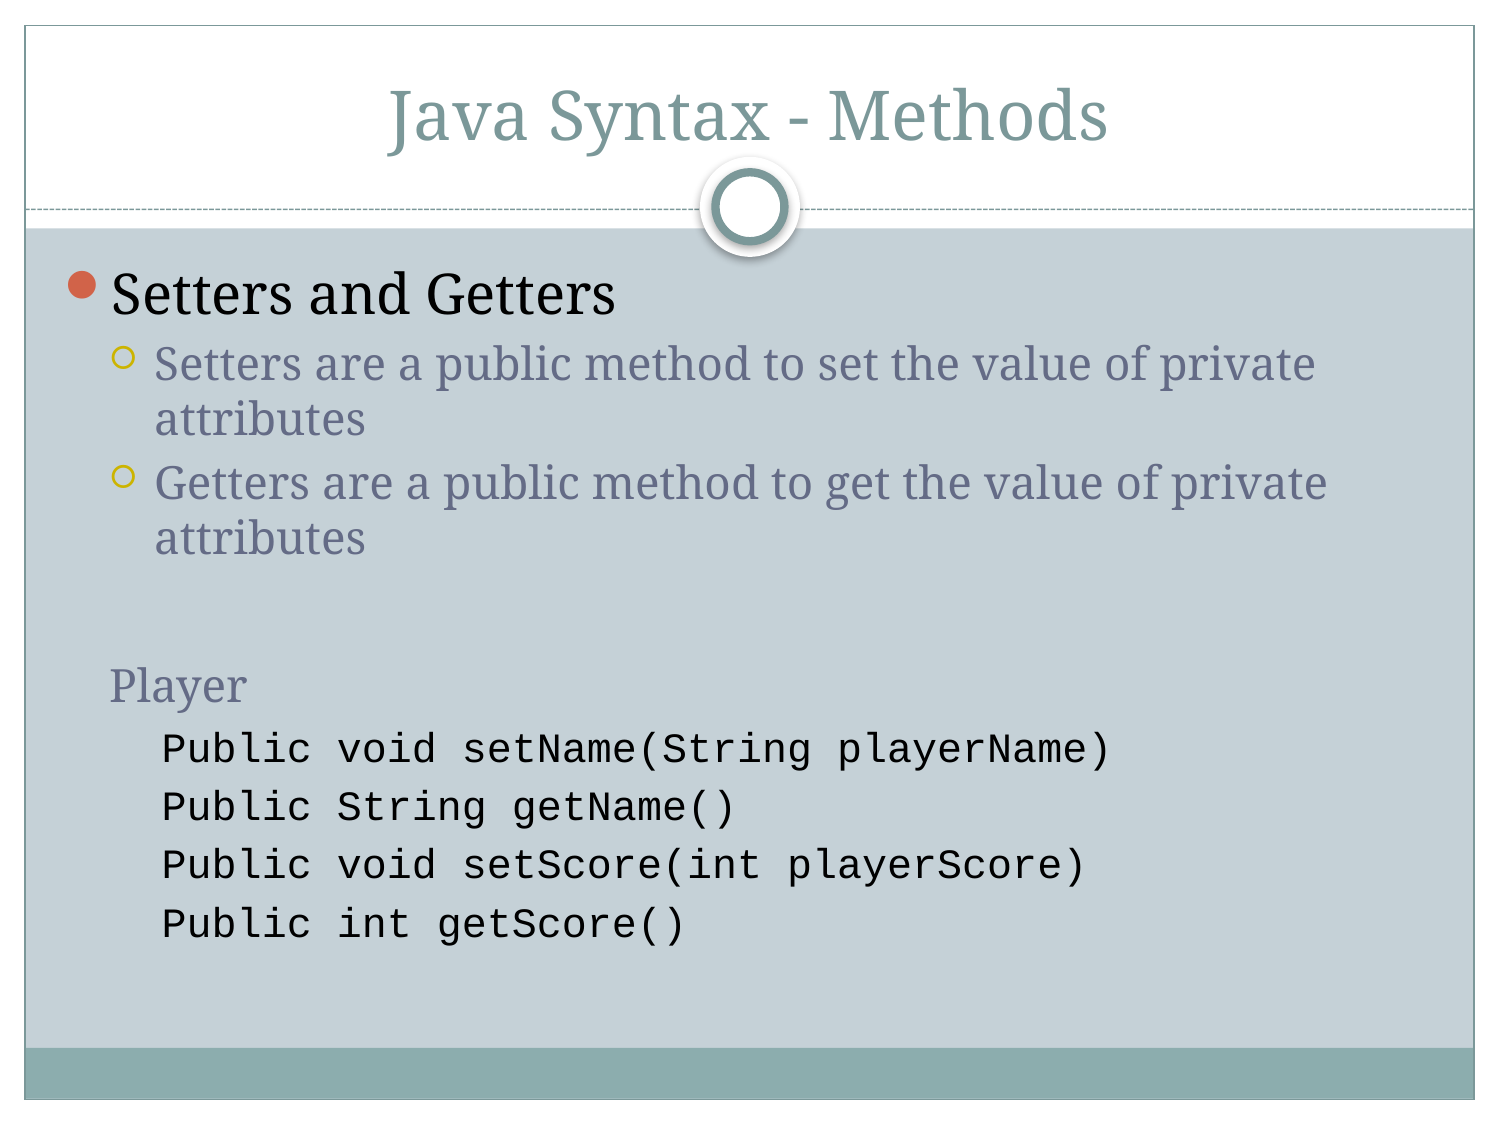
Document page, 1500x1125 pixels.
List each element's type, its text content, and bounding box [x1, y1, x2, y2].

title Java Syntax - Methods [49, 37, 1450, 162]
list Setters and Getters Setters are a public method to set the value of private attributes Getters are a public method to get the value of private attributes Player Public void setName(String playerName) Public String getName() Public void setScore(int playerScore) Public int getScore() [49, 250, 1445, 1001]
